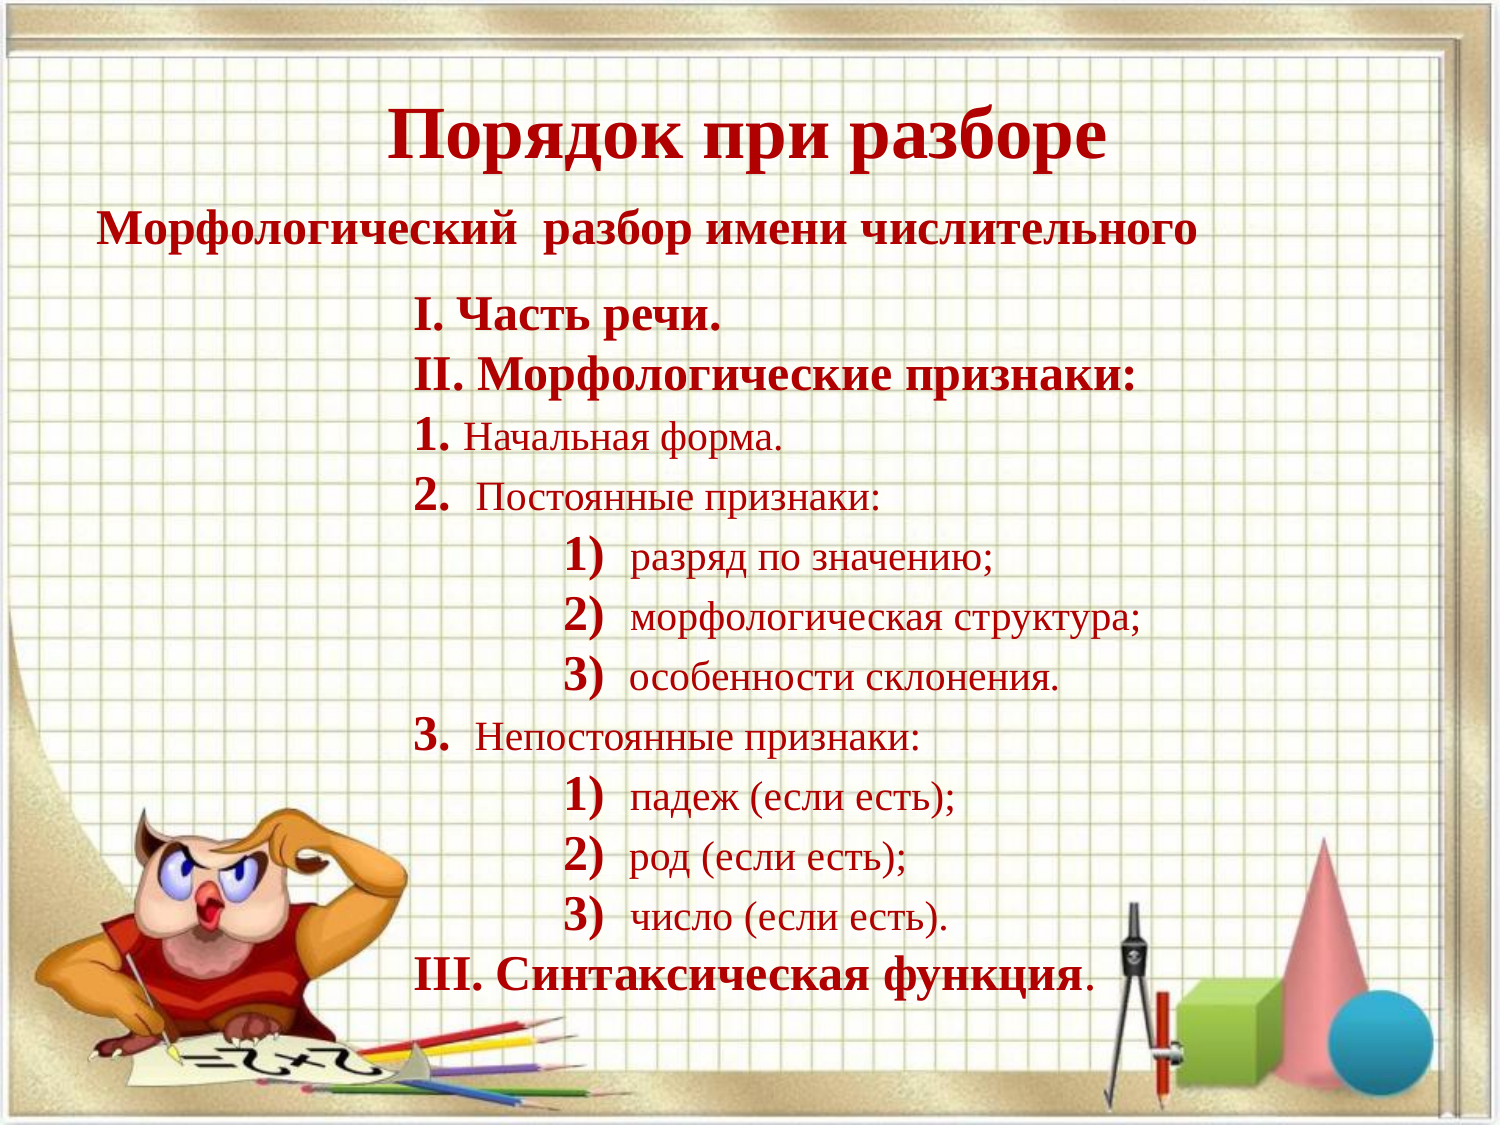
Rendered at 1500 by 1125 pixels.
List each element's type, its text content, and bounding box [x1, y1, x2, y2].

picture [0, 0, 1500, 1125]
title Порядок при разборе [351, 34, 1144, 187]
text_box I. Часть речи. II. Морфологические признаки: 1. Начальная форма. 2. Постоянные признаки: 1) разряд по значению; 2) морфологическая структура; 3) особенности склонения. 3. Непостоянные признаки: 1) падеж (если есть); 2) род (если есть); 3) число (если есть). III. Синтаксическая функция. [398, 273, 1184, 1008]
text_box Морфологический разбор имени числительного [81, 187, 1371, 263]
